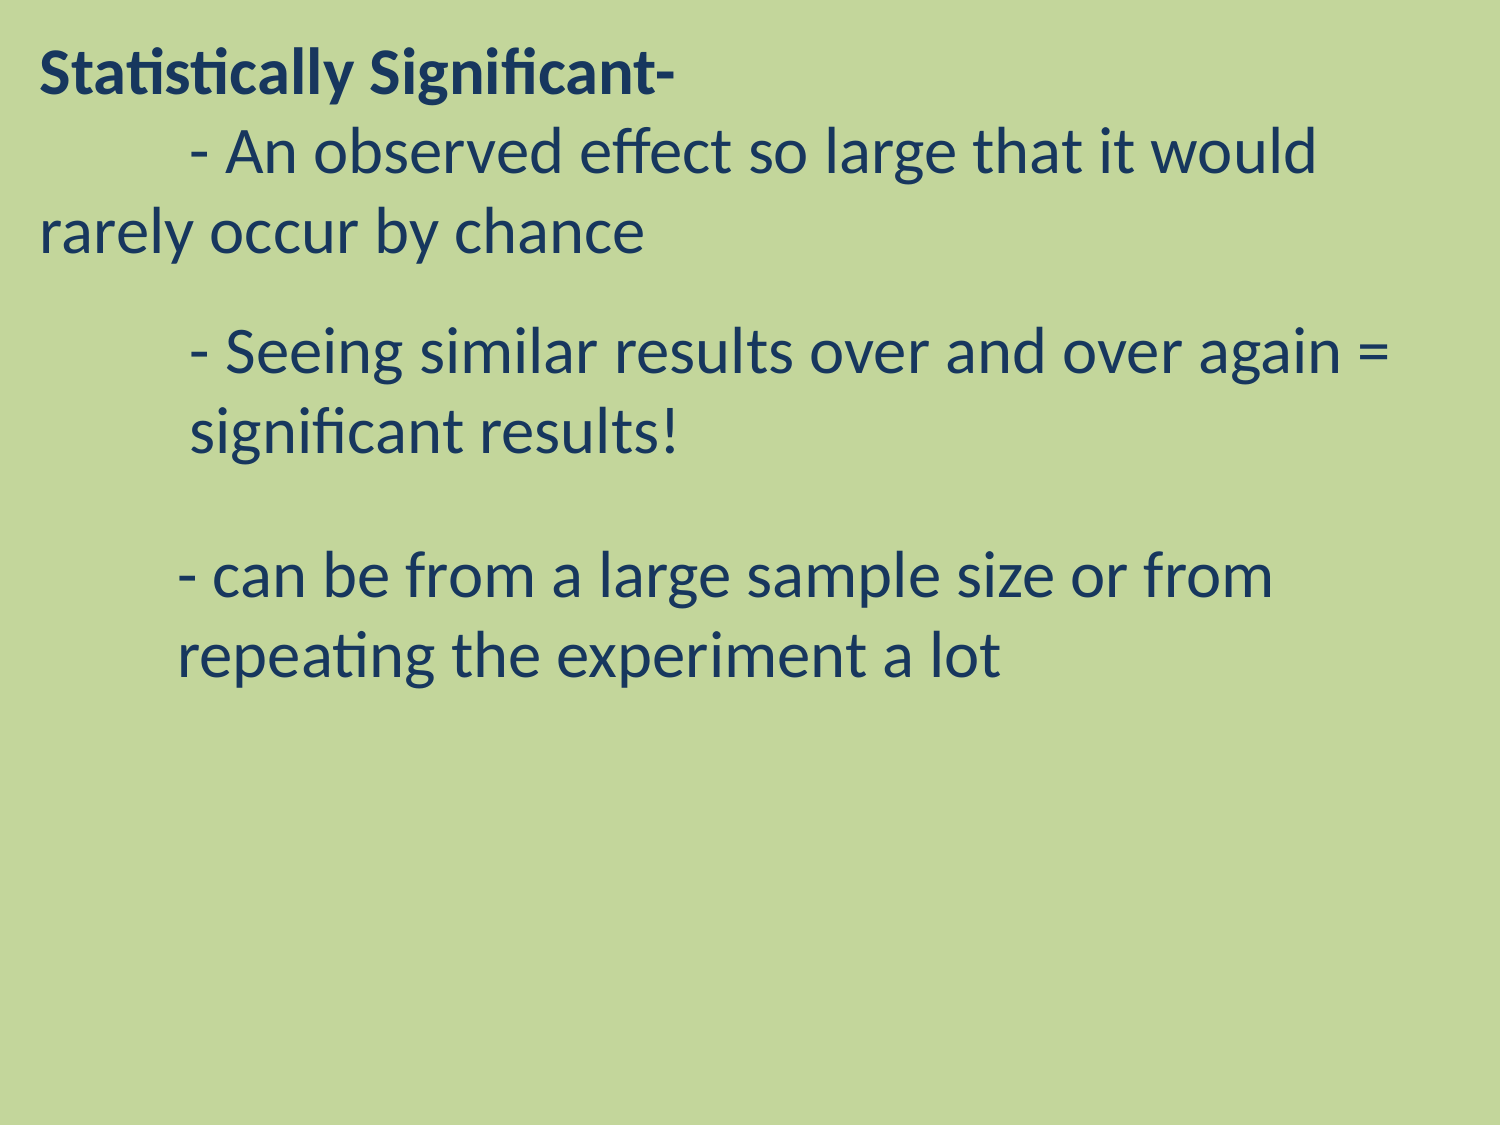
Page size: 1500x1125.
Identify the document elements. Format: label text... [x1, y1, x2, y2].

text_box Statistically Significant- - An observed effect so large that it would rarely occur by chance [24, 20, 1500, 275]
text_box - Seeing similar results over and over again = significant results! [24, 299, 1500, 475]
text_box - can be from a large sample size or from repeating the experiment a lot [12, 523, 1338, 698]
